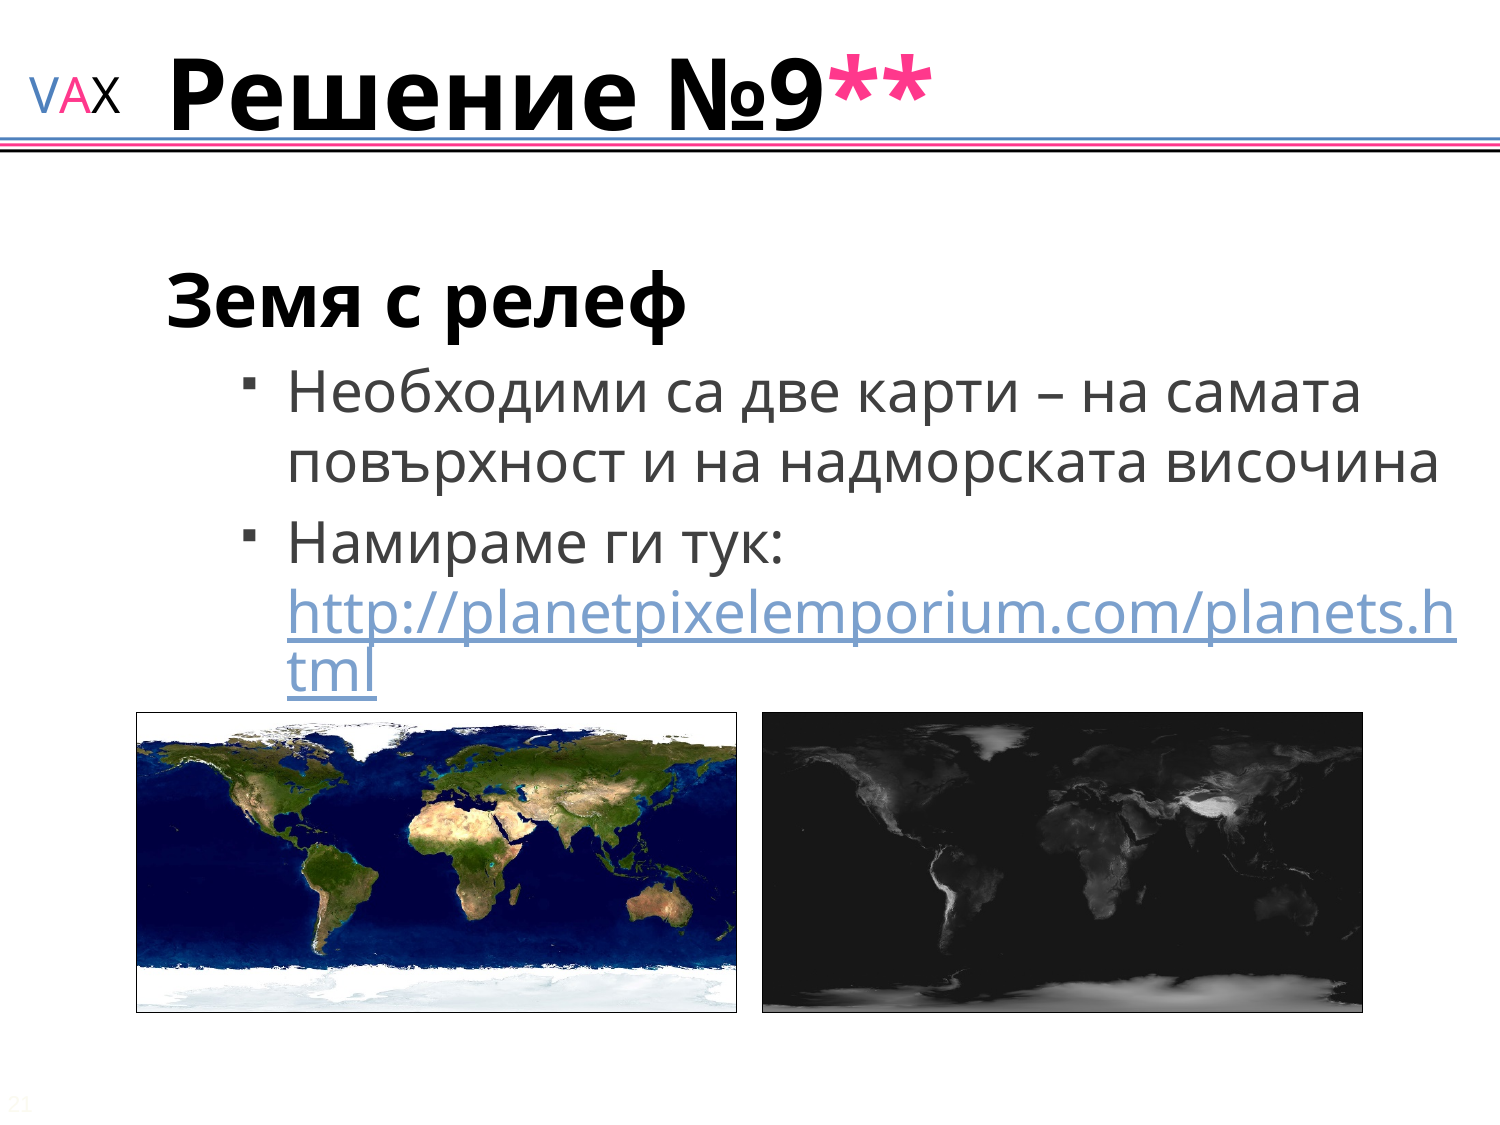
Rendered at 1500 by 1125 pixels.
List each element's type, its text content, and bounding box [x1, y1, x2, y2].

title Решение №9** [0, 37, 1500, 144]
picture [136, 712, 737, 1013]
picture [762, 712, 1363, 1013]
list Земя с релеф Необходими са две карти – на самата повърхност и на надморската височина Намираме ги тук: http://planetpixelemporium.com/planets.html [150, 200, 1488, 1113]
